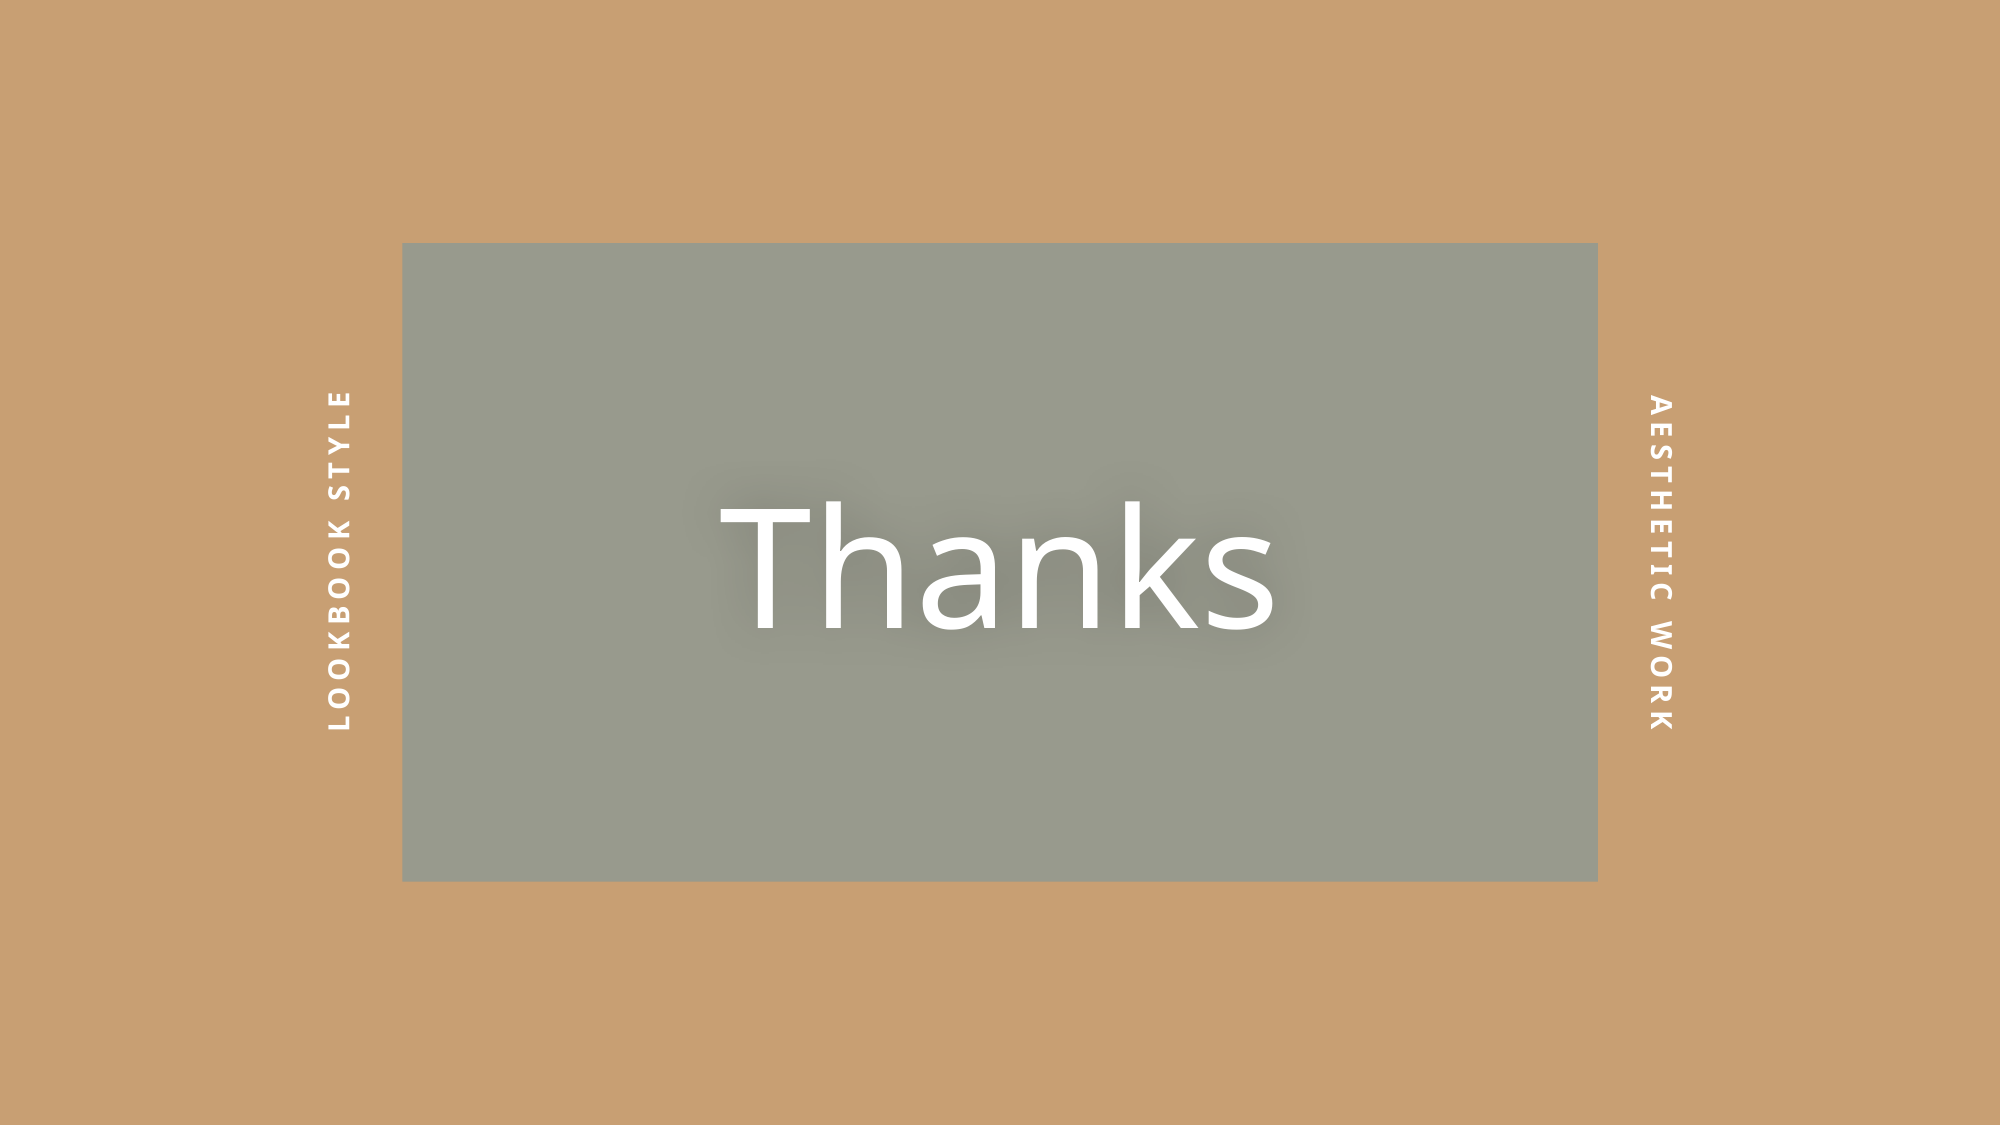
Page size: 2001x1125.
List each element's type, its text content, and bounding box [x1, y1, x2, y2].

text_box [401, 242, 1599, 883]
text_box AESTHETIC WORK [1645, 395, 1698, 730]
picture [482, 322, 1519, 802]
text_box LOOKBOOK STYLE [302, 392, 356, 733]
